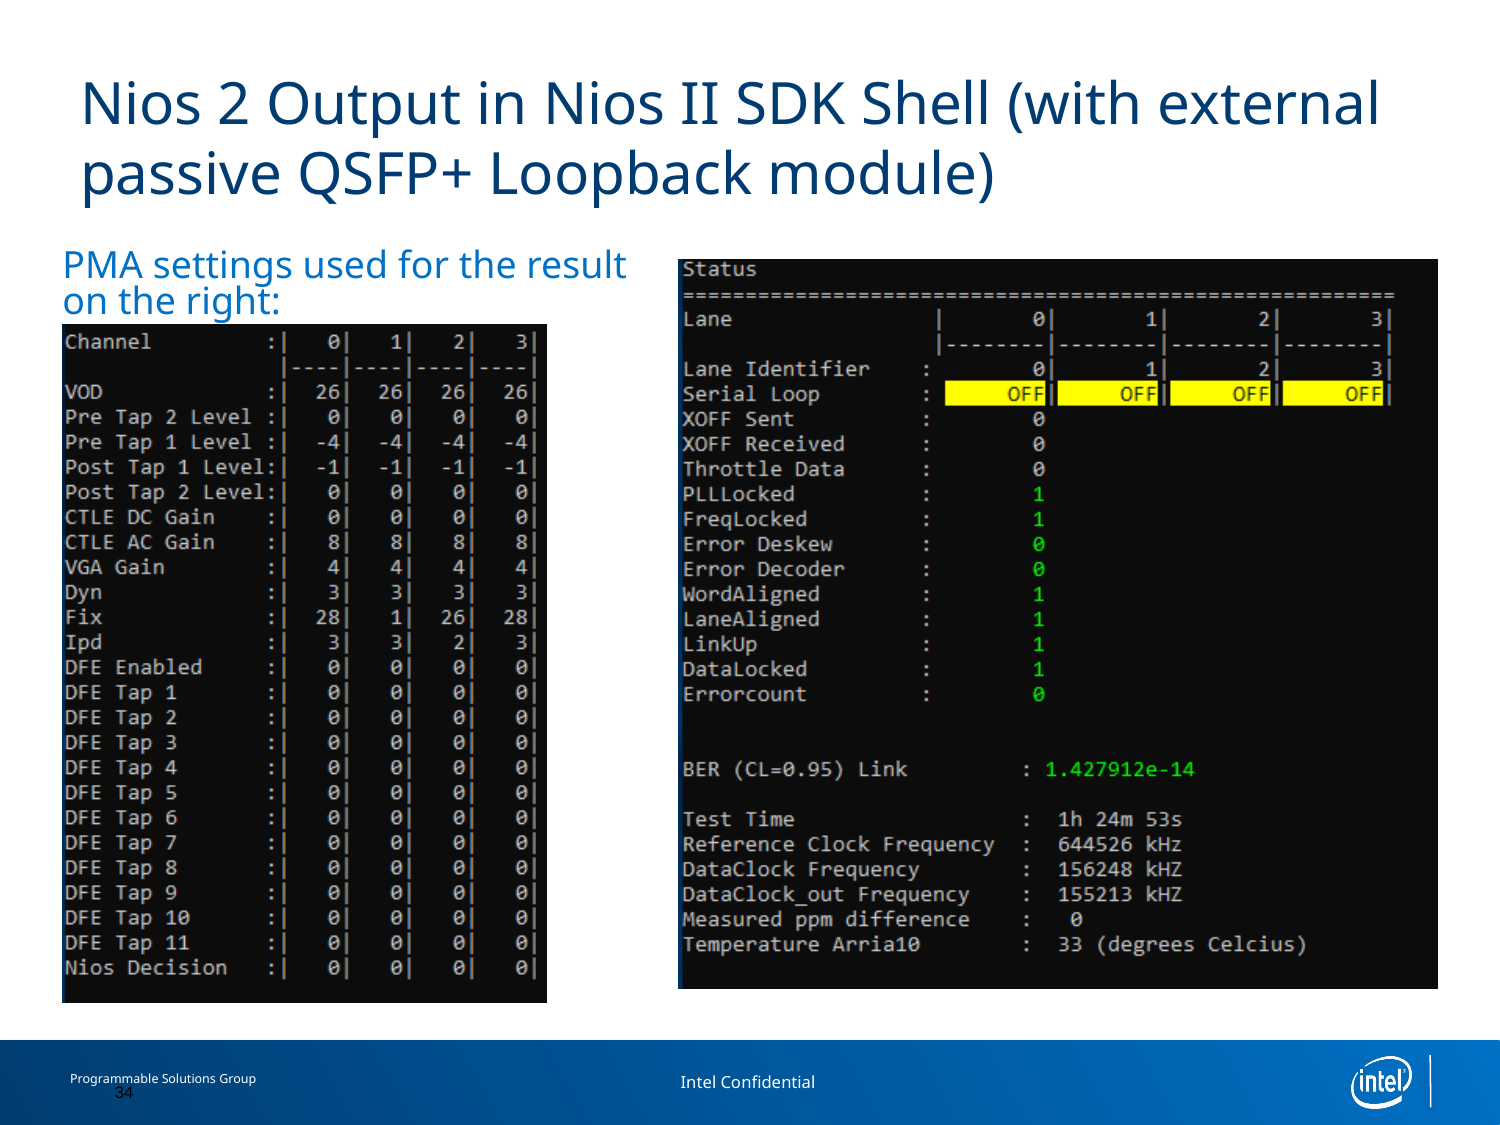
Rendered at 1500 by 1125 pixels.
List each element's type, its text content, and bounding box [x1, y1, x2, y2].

title Nios 2 Output in Nios II SDK Shell (with external passive QSFP+ Loopback module) [80, 65, 1413, 194]
picture [62, 324, 547, 1004]
picture [677, 259, 1438, 990]
slide_number 34 [19, 1069, 134, 1116]
picture [1351, 1056, 1412, 1109]
list PMA settings used for the result on the right: [62, 249, 638, 1075]
